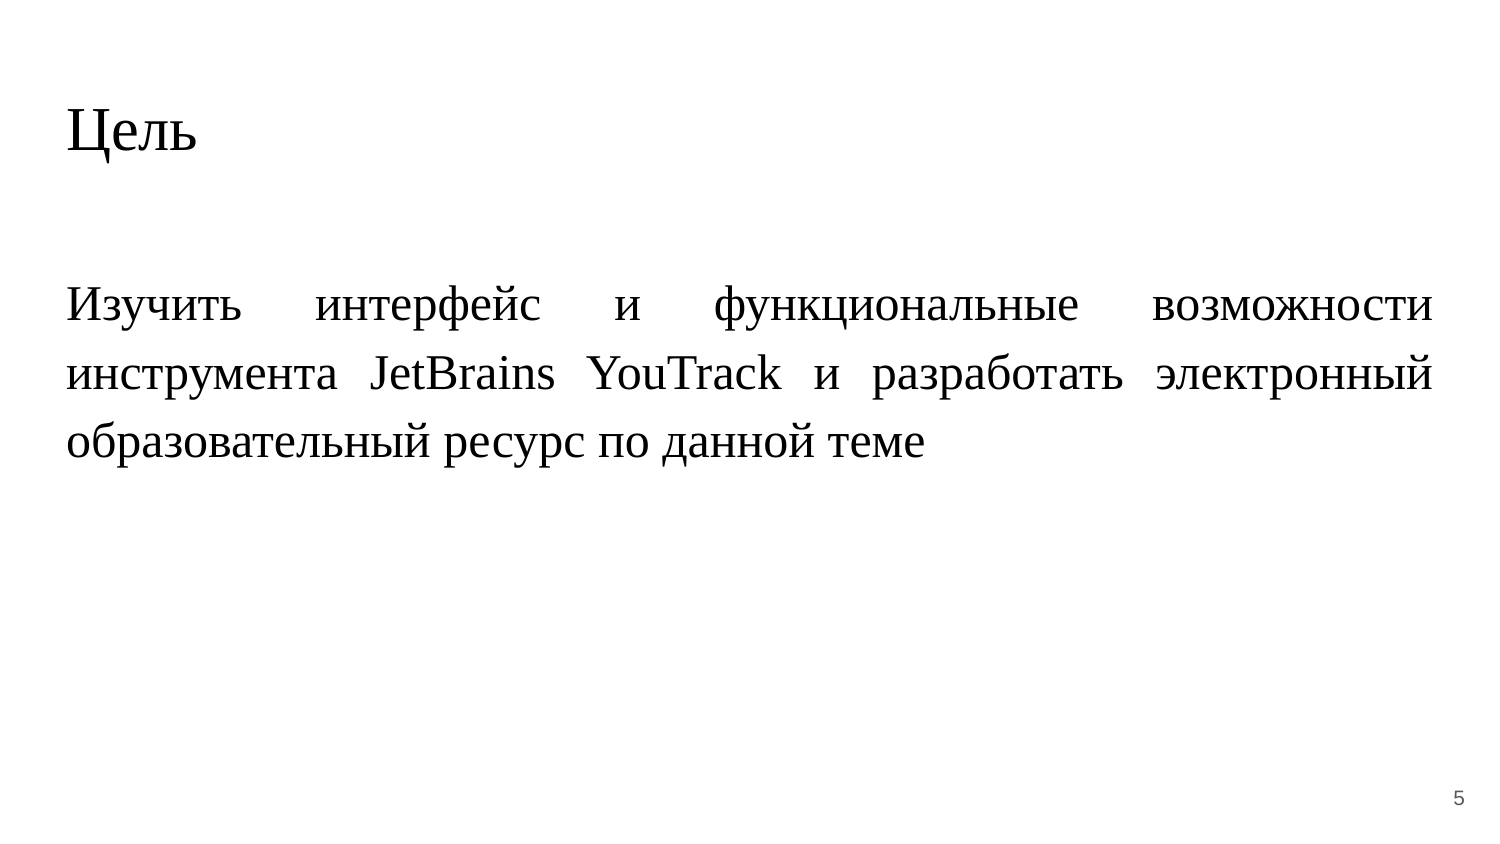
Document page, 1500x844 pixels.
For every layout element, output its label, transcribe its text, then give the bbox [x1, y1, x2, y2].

list Изучить интерфейс и функциональные возможности инструмента JetBrains YouTrack и разработать электронный образовательный ресурс по данной теме [51, 247, 1449, 808]
title Цель [51, 72, 1449, 167]
slide_number 5 [1389, 764, 1480, 830]
